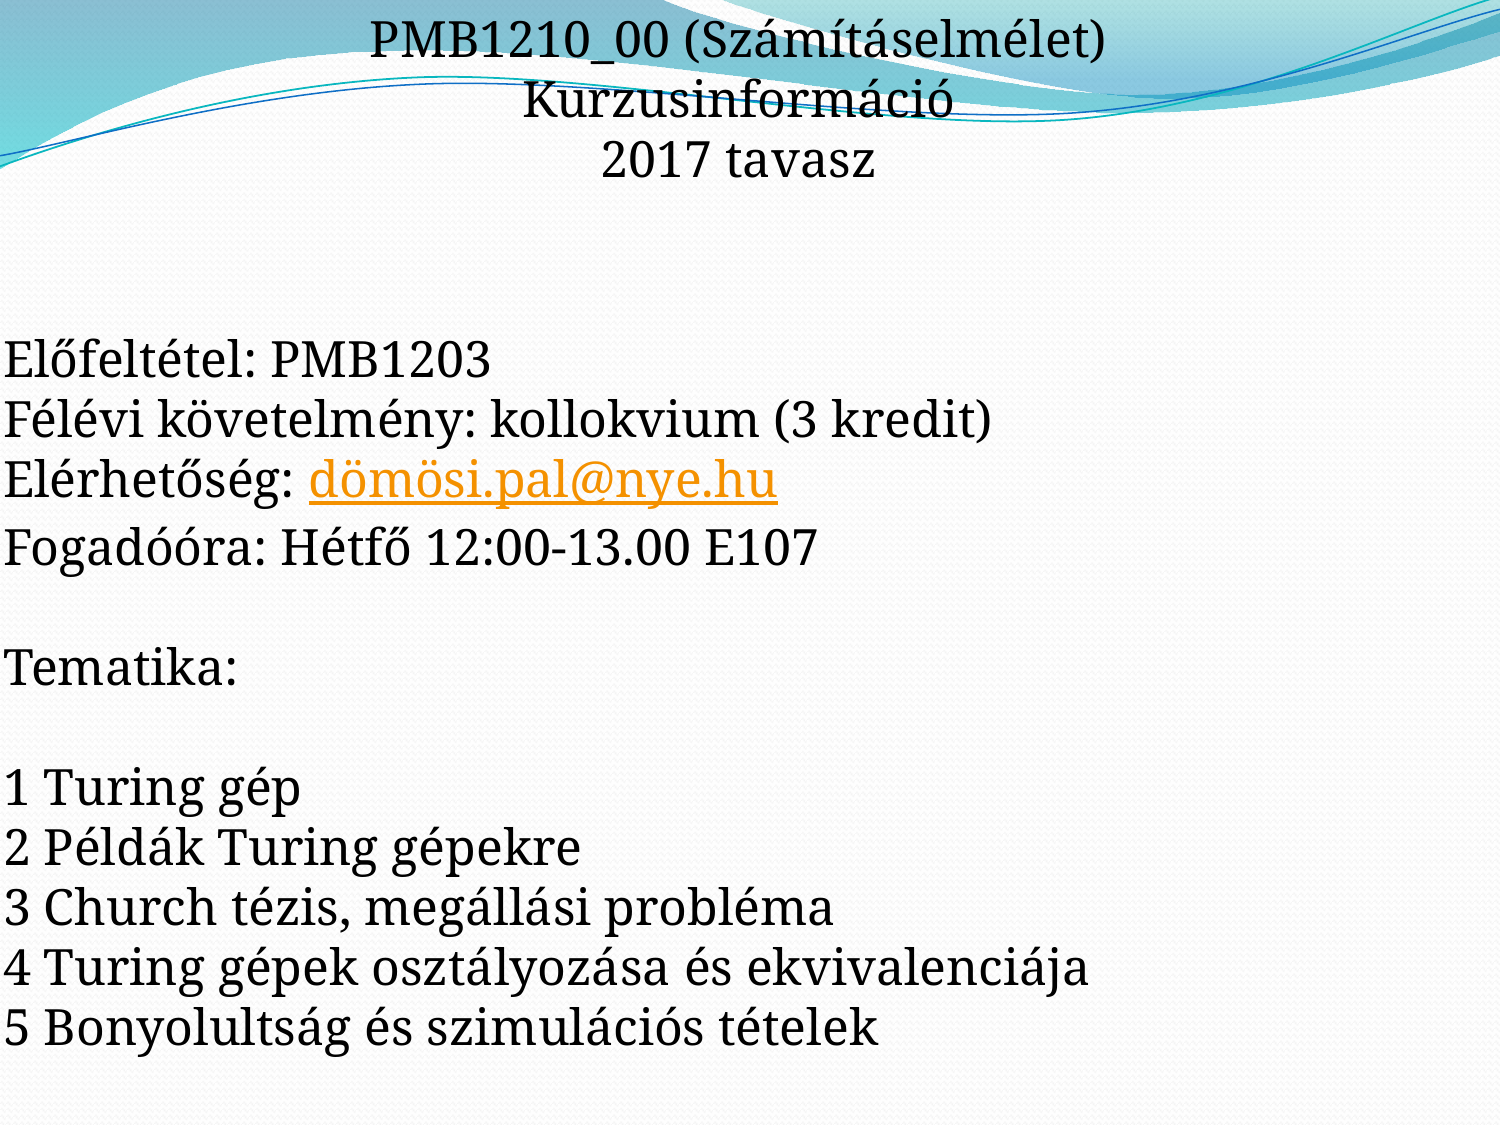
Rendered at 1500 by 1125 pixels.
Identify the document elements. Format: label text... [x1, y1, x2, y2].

text_box PMB1210_00 (Számításelmélet) Kurzusinformáció 2017 tavasz Előfeltétel: PMB1203 Félévi követelmény: kollokvium (3 kredit) Elérhetőség: dömösi.pal@nye.hu Fogadóóra: Hétfő 12:00-13.00 E107 Tematika: 1 Turing gép 2 Példák Turing gépekre 3 Church tézis, megállási probléma 4 Turing gépek osztályozása és ekvivalenciája 5 Bonyolultság és szimulációs tételek [0, 0, 1489, 1123]
